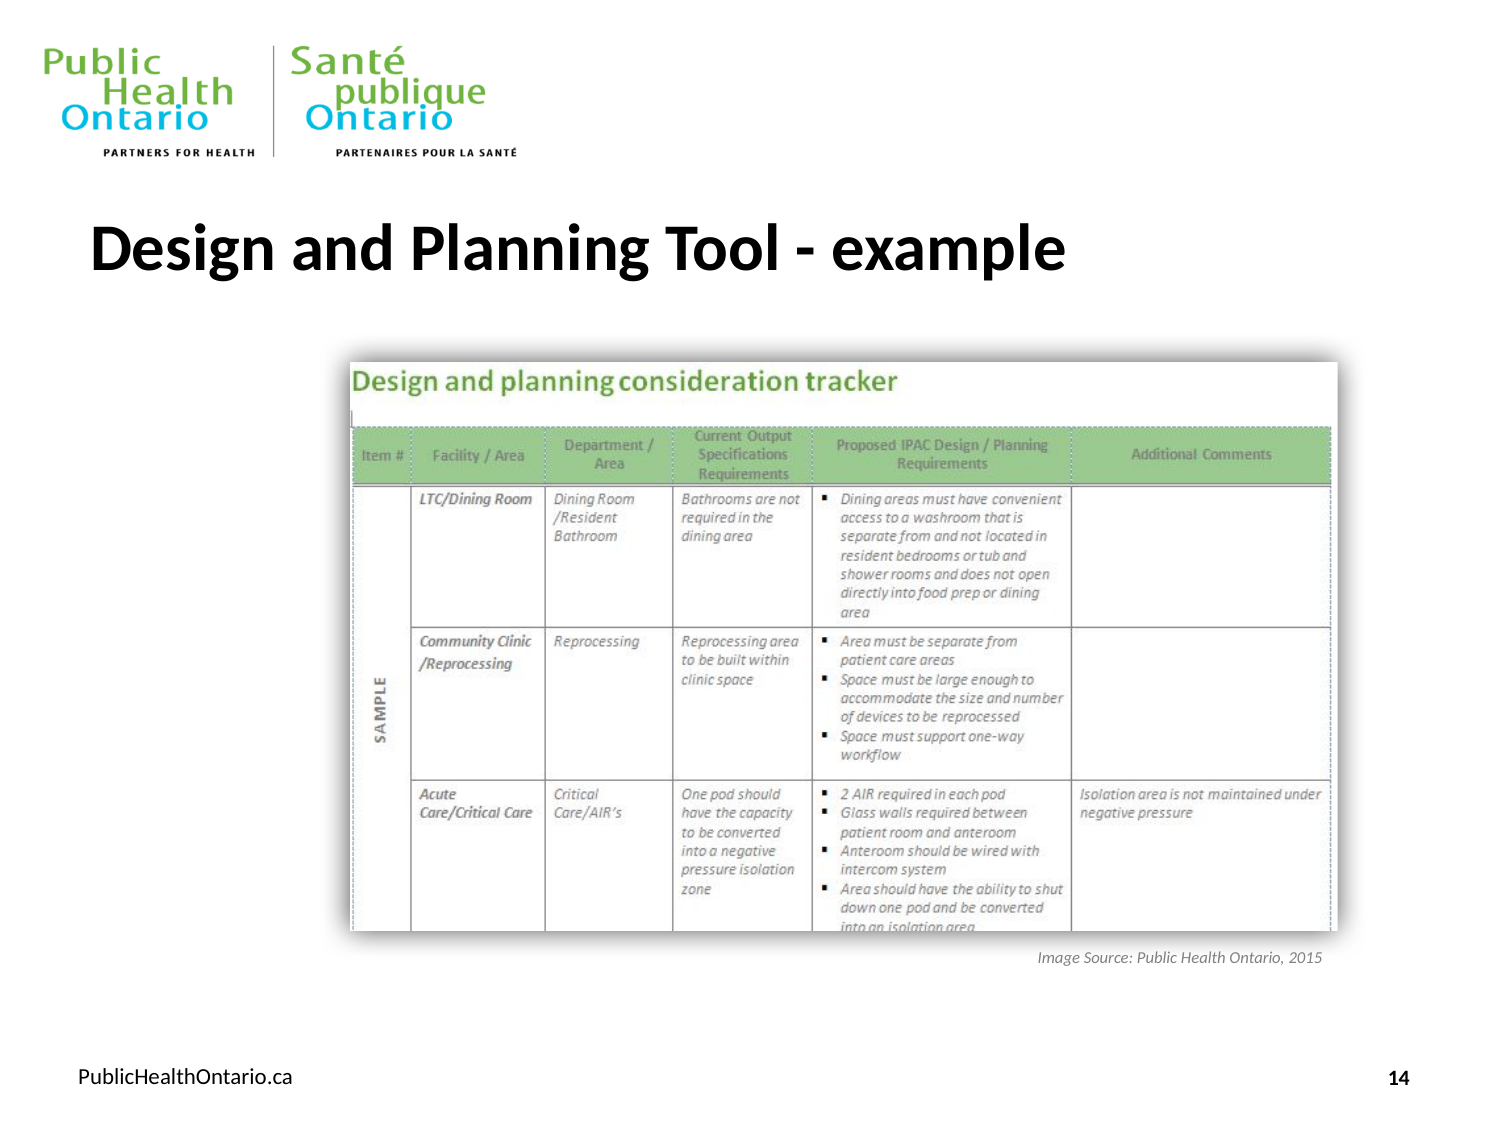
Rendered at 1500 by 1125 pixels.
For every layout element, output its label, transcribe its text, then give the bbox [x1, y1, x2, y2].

text_box Image Source: Public Health Ontario, 2015 [848, 939, 1338, 975]
picture [349, 361, 1339, 932]
title Design and Planning Tool - example [75, 187, 1425, 300]
picture [37, 37, 525, 165]
slide_number 14 [1287, 1057, 1425, 1096]
